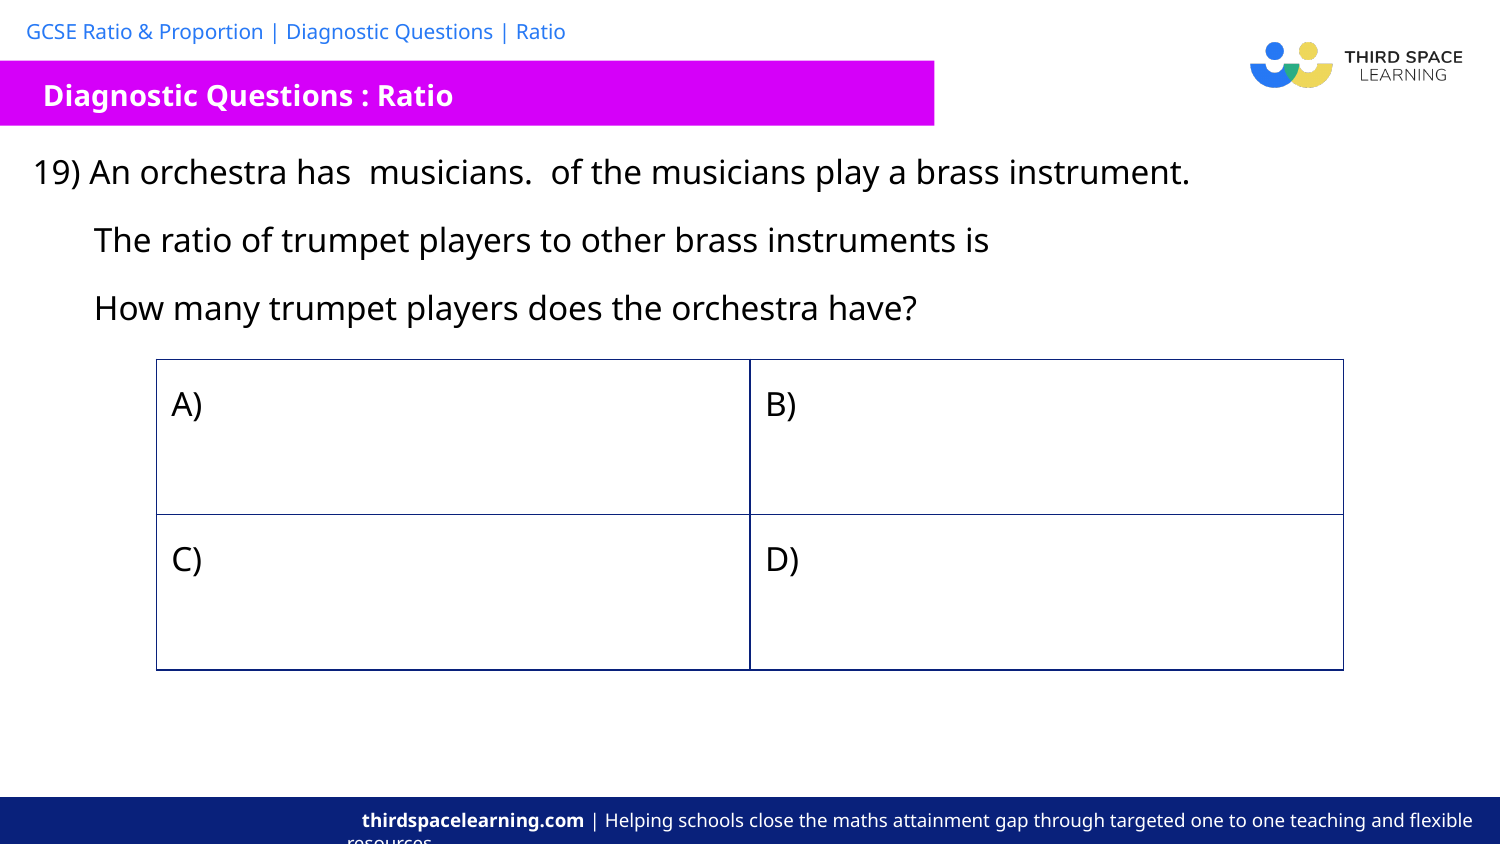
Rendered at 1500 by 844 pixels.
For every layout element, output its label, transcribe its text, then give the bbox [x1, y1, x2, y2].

text_box Diagnostic Questions : Ratio [27, 61, 778, 127]
picture [1250, 33, 1465, 99]
